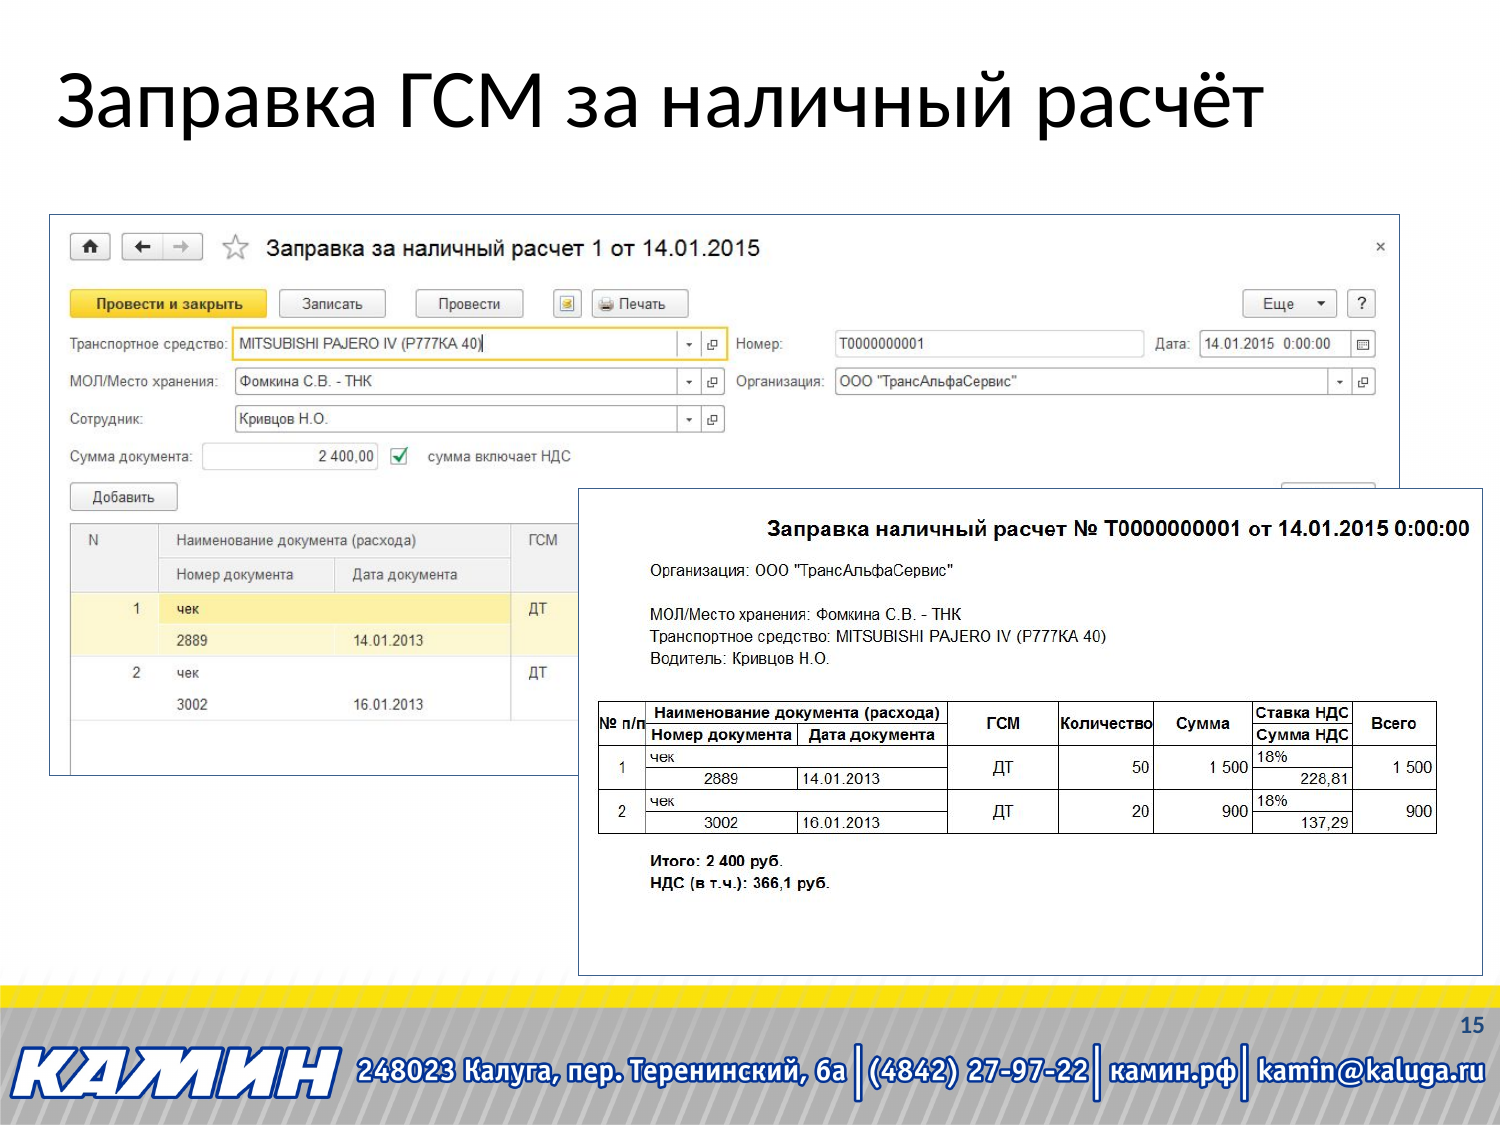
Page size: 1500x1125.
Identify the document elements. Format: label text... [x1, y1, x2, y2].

picture [0, 0, 1500, 1125]
title Заправка ГСМ за наличный расчёт [41, 0, 1500, 189]
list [49, 213, 1400, 776]
slide_number 15 [1149, 993, 1500, 1054]
